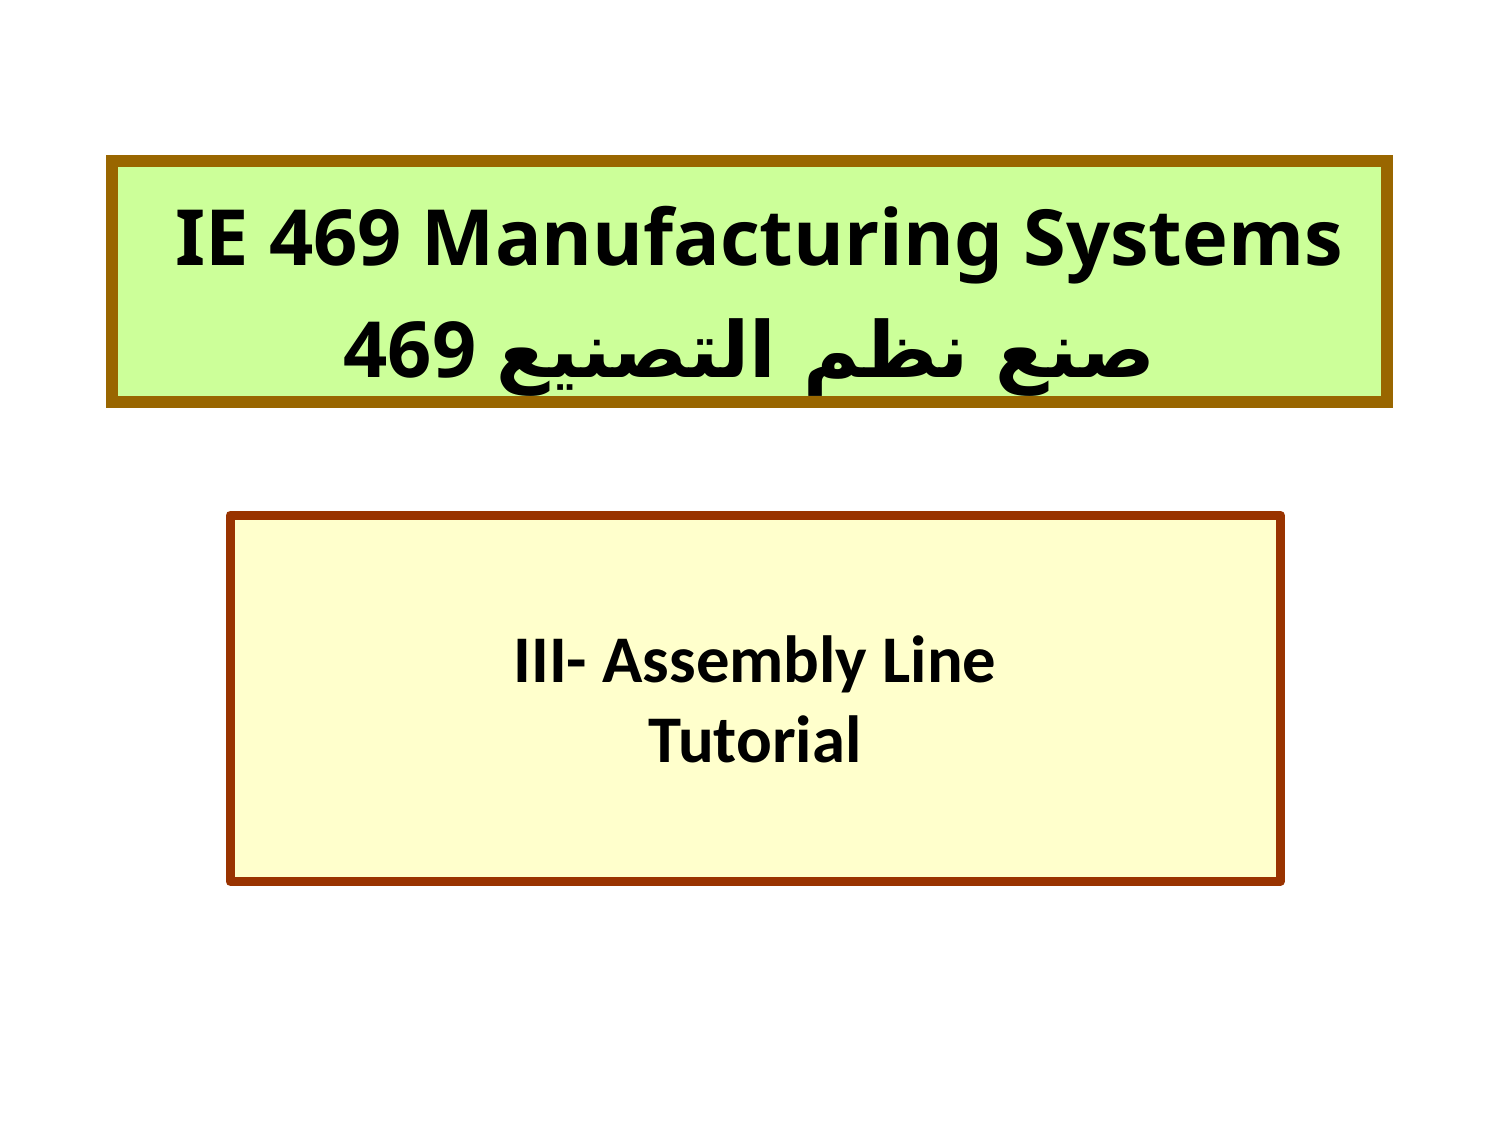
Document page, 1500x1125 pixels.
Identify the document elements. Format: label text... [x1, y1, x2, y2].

subtitle III- Assembly Line Tutorial [230, 515, 1281, 882]
title IE 469 Manufacturing Systems 469 صنع نظم التصنيع [112, 160, 1388, 402]
